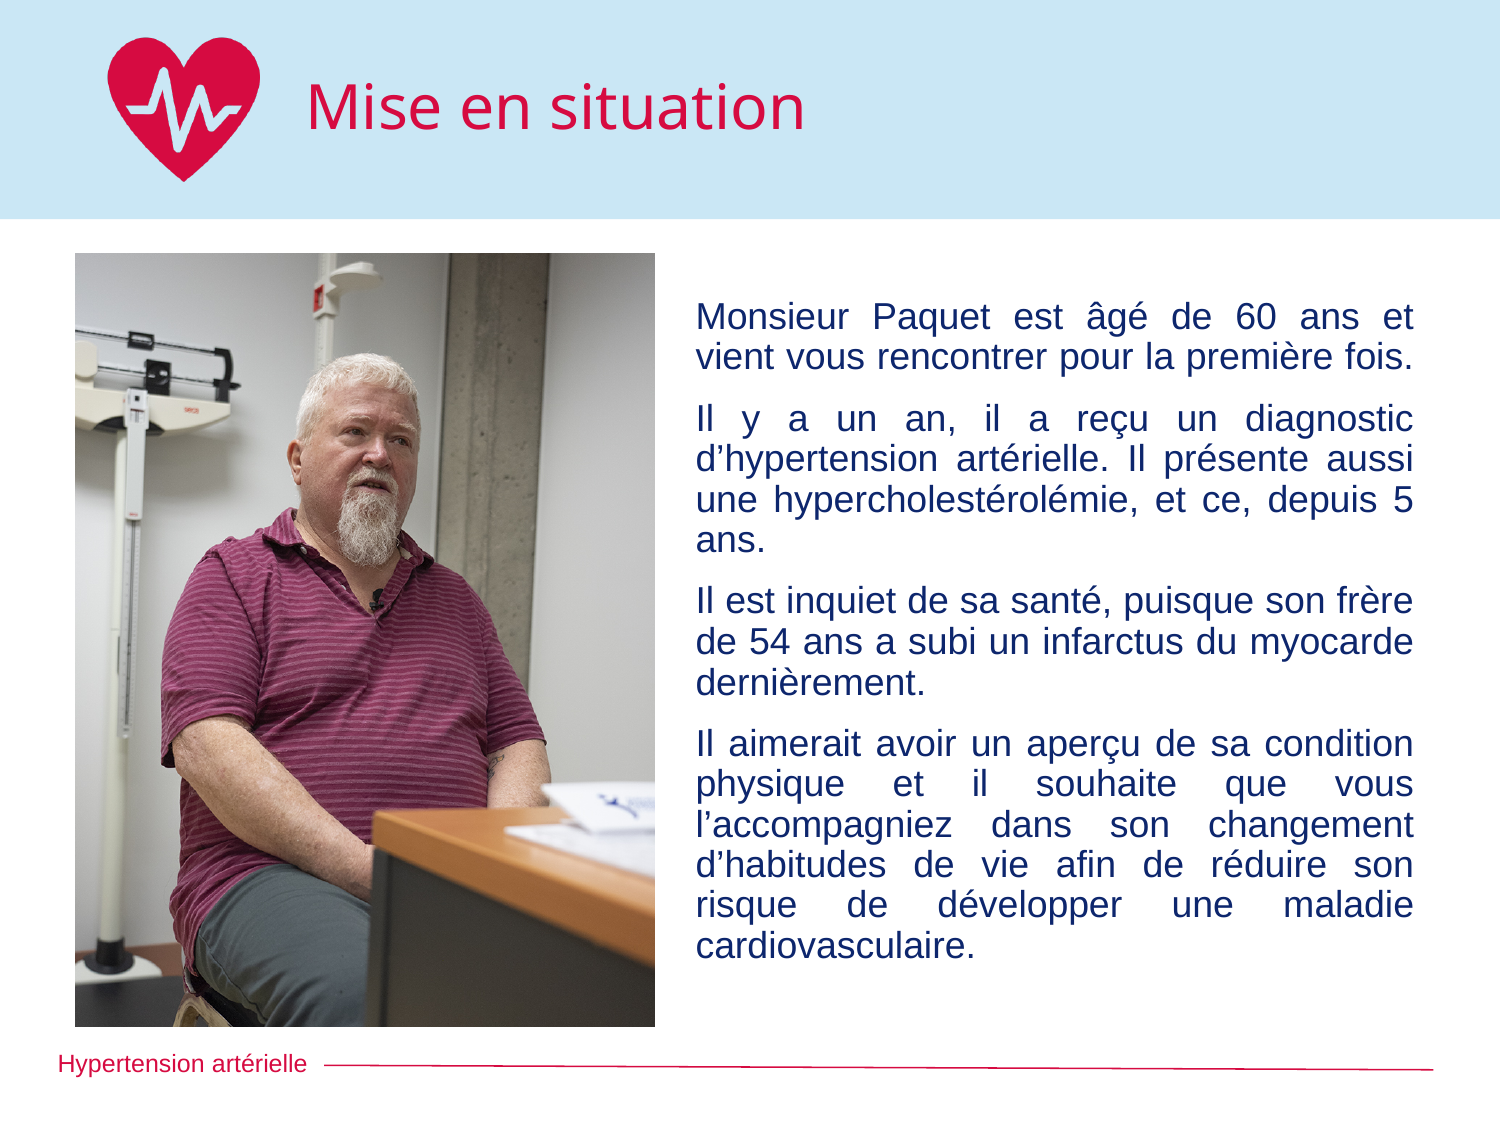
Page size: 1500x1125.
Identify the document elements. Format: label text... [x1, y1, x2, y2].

picture [76, 2, 291, 217]
list Hypertension artérielle [42, 1043, 325, 1080]
list Monsieur Paquet est âgé de 60 ans et vient vous rencontrer pour la première fois. Il y a un an, il a reçu un diagnostic d’hypertension artérielle. Il présente aussi une hypercholestérolémie, et ce, depuis 5 ans. Il est inquiet de sa santé, puisque son frère de 54 ans a subi un infarctus du myocarde dernièrement. Il aimerait avoir un aperçu de sa condition physique et il souhaite que vous l’accompagniez dans son changement d’habitudes de vie afin de réduire son risque de développer une maladie cardiovasculaire. [680, 289, 1429, 975]
title Mise en situation [295, 59, 1465, 160]
picture [74, 253, 655, 1027]
